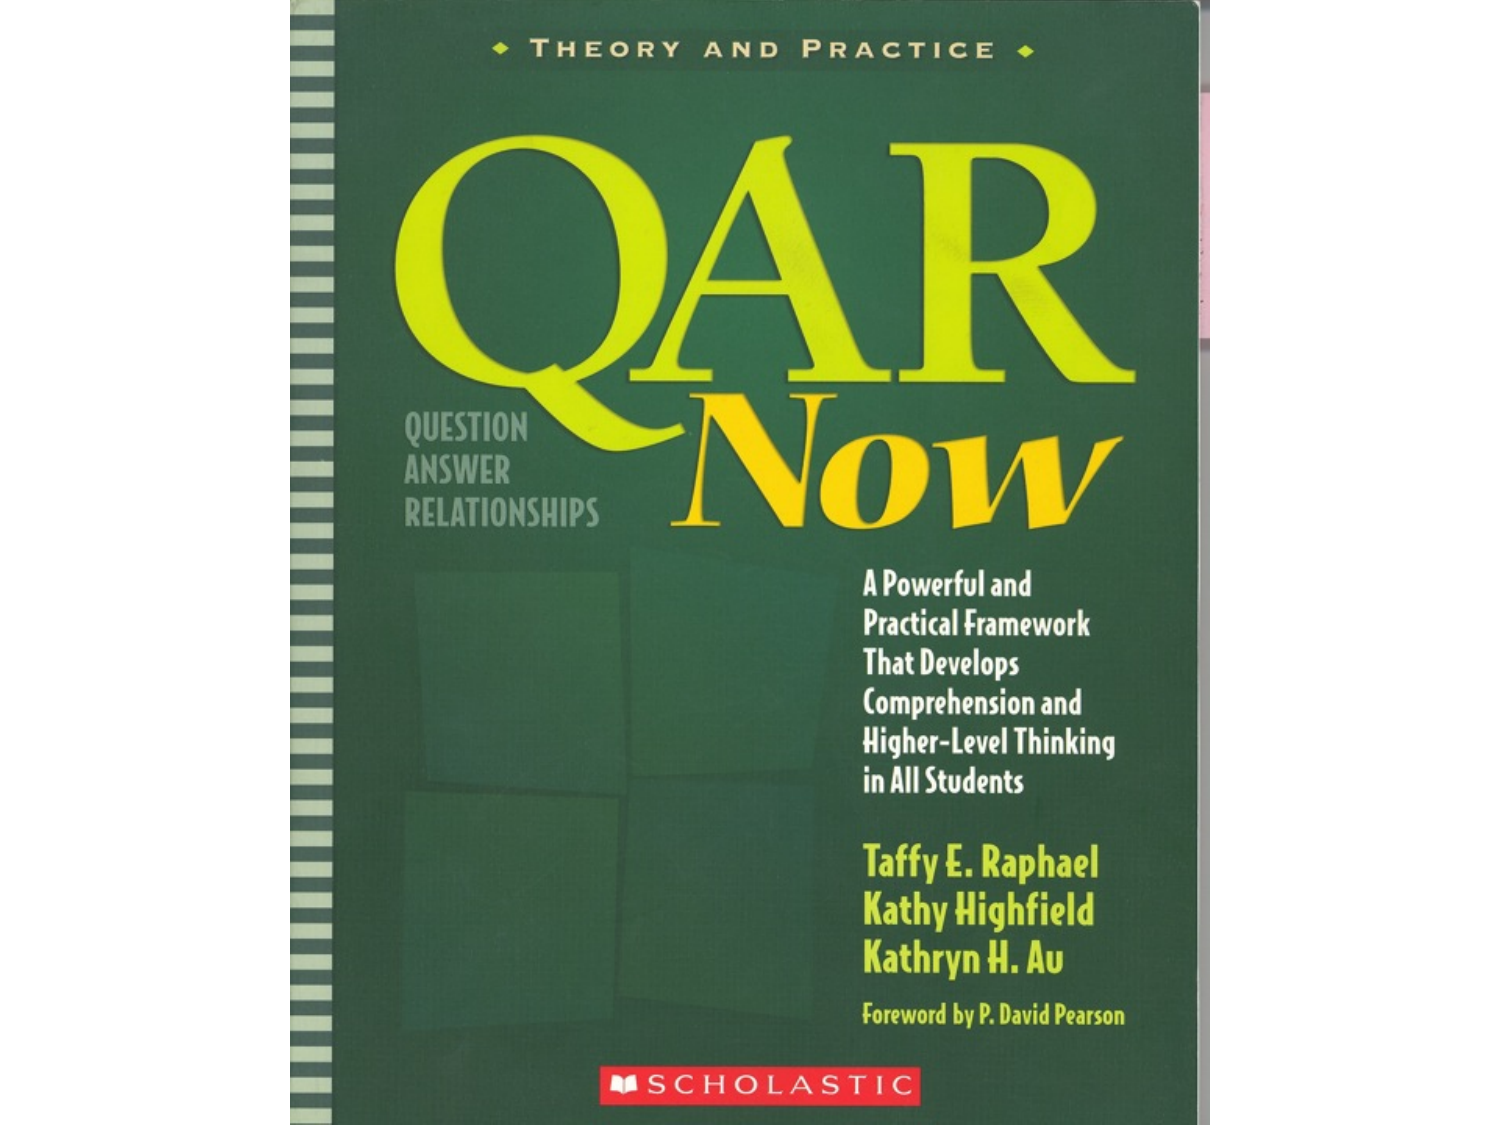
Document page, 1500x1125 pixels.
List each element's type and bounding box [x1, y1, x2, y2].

picture [290, 0, 1210, 1125]
